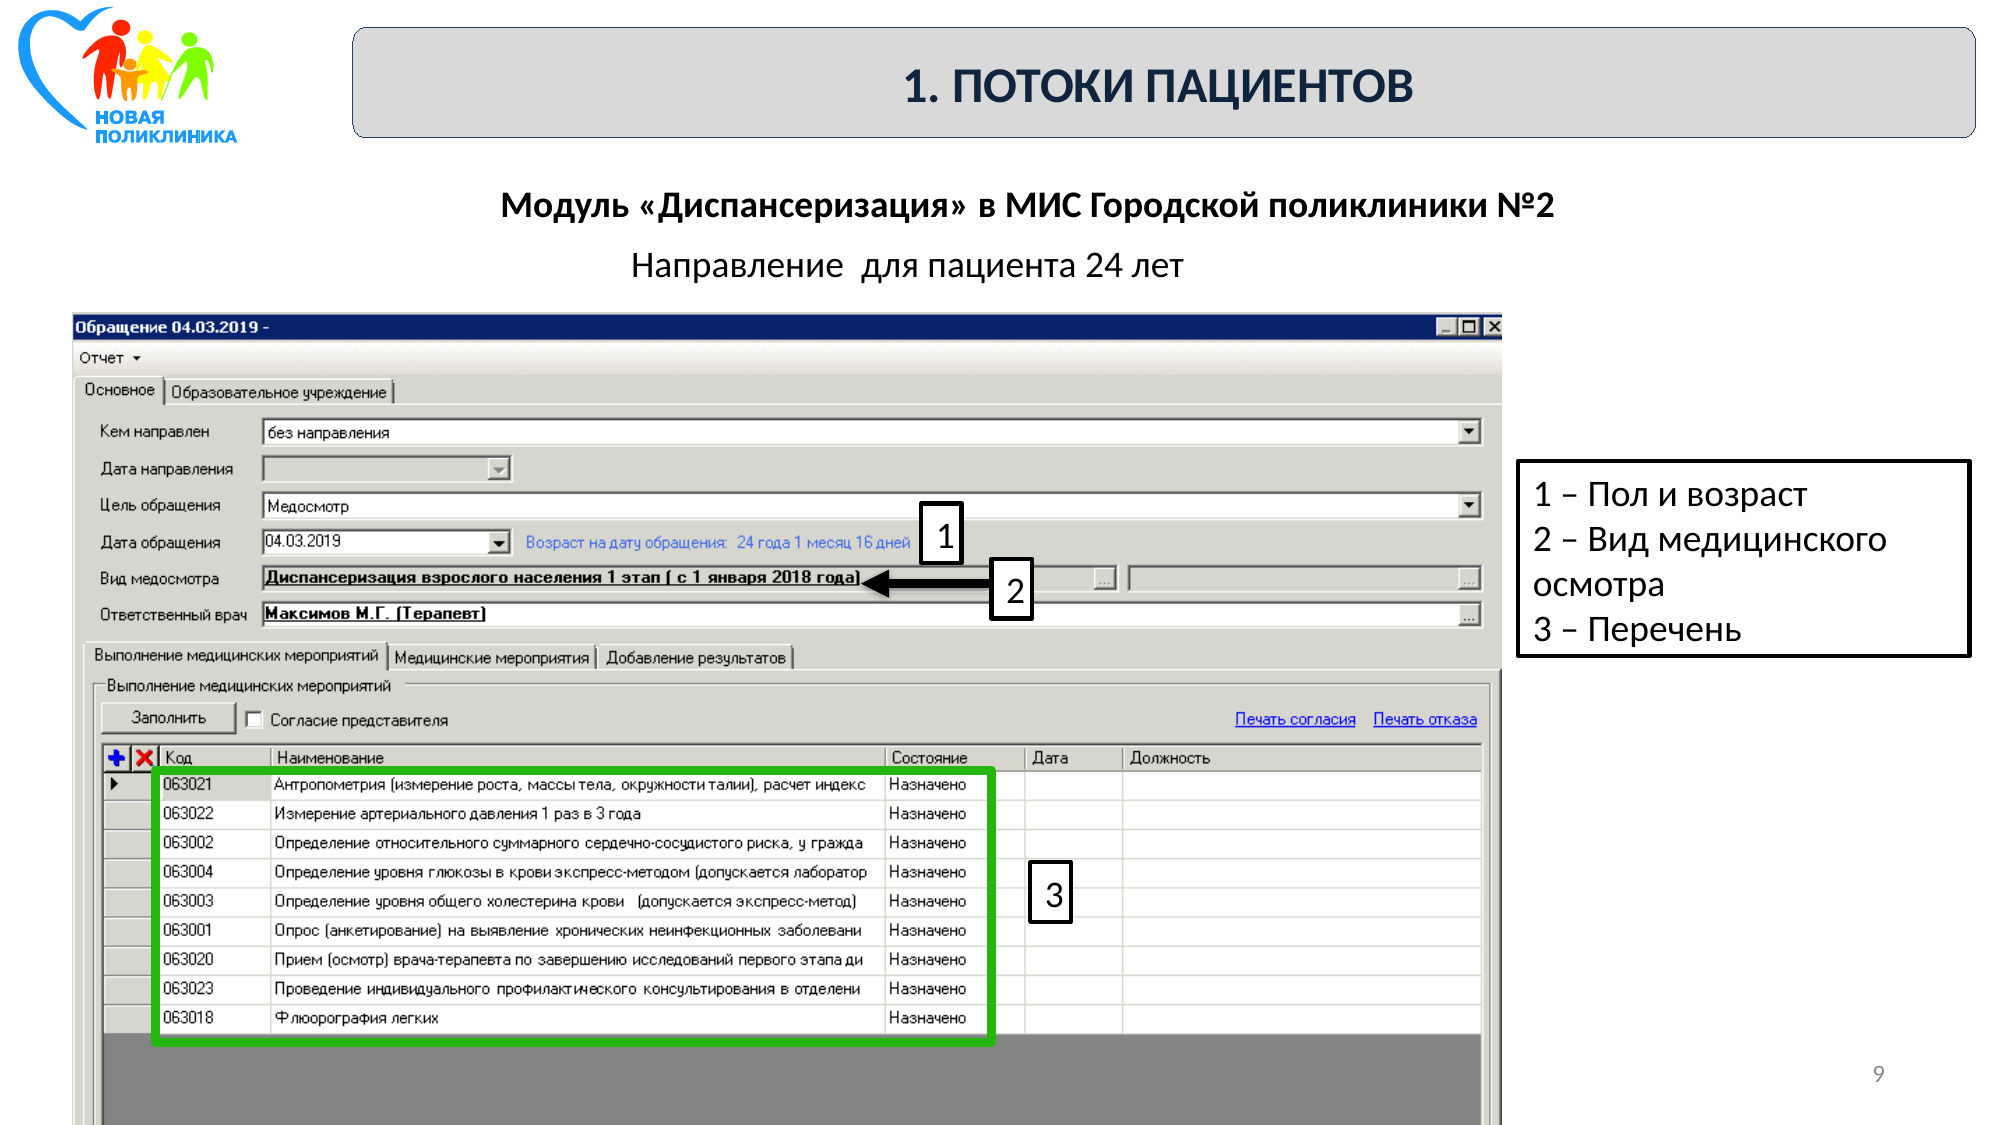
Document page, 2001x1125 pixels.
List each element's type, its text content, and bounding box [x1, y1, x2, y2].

text_box Направление для пациента 24 лет [107, 232, 1709, 293]
slide_number 9 [1507, 1042, 1900, 1103]
text_box 1. ПОТОКИ ПАЦИЕНТОВ [352, 27, 1976, 138]
text_box Модуль «Диспансеризация» в МИС Городской поликлиники №2 [478, 172, 1587, 232]
picture [72, 312, 1502, 1125]
picture [18, 6, 238, 143]
text_box 1 – Пол и возраст 2 – Вид медицинского осмотра 3 – Перечень [1516, 459, 1972, 658]
